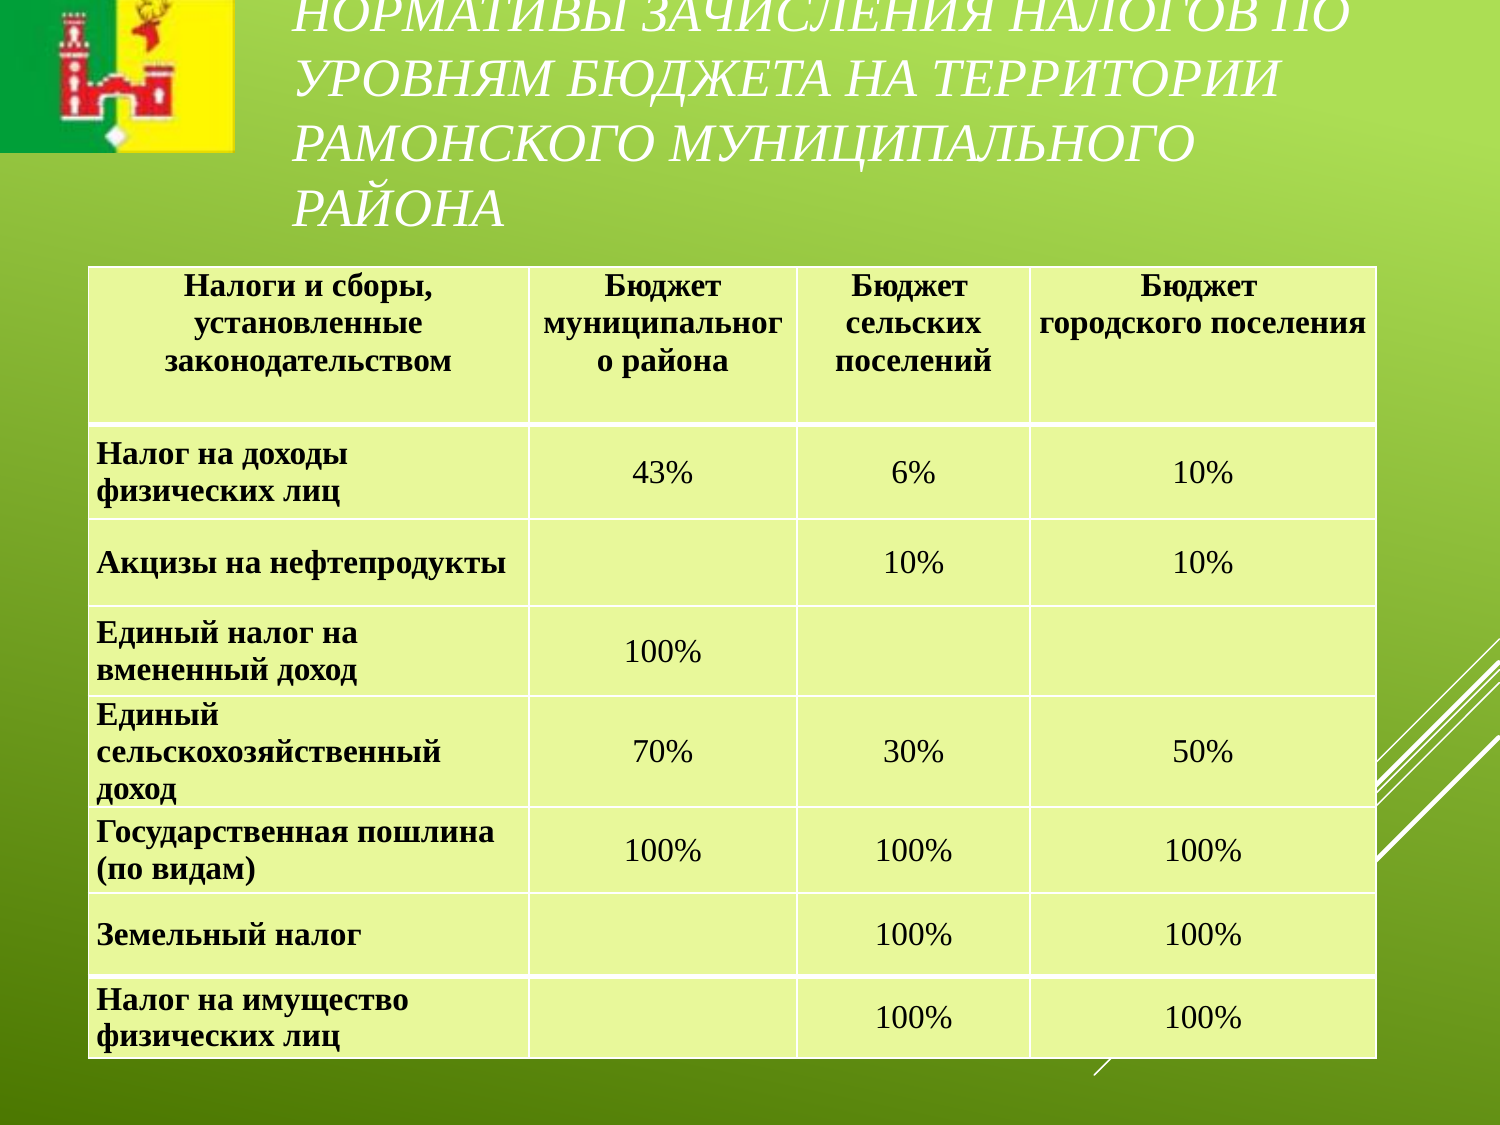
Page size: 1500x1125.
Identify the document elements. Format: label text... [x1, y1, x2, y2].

table_cell Единый сельскохозяйственный доход [89, 697, 528, 806]
table_cell 10% [798, 520, 1029, 605]
table_cell Земельный налог [89, 894, 528, 974]
table_cell [530, 894, 796, 974]
table_cell 6% [798, 427, 1029, 518]
table_cell 100% [798, 808, 1029, 892]
table_cell 70% [530, 697, 796, 806]
table_cell 100% [530, 607, 796, 695]
table_cell [1031, 607, 1375, 695]
table_cell 43% [530, 427, 796, 518]
table_cell 100% [1031, 979, 1375, 1057]
table_cell Единый налог на вмененный доход [89, 607, 528, 695]
table_cell 50% [1031, 697, 1375, 806]
table_cell 10% [1031, 427, 1375, 518]
table_cell 30% [798, 697, 1029, 806]
table_cell 100% [530, 808, 796, 892]
table_cell 100% [798, 979, 1029, 1057]
table_cell Государственная пошлина (по видам) [89, 808, 528, 892]
table_cell 100% [798, 894, 1029, 974]
table_cell Налог на имущество физических лиц [89, 979, 528, 1057]
table_cell 100% [1031, 894, 1375, 974]
table_cell [530, 520, 796, 605]
table_header Бюджет муниципального района [530, 268, 796, 422]
table_cell Налог на доходы физических лиц [89, 427, 528, 518]
table_cell Акцизы на нефтепродукты [89, 520, 528, 605]
picture [0, 0, 235, 153]
table_cell 10% [1031, 520, 1375, 605]
table_cell [798, 607, 1029, 695]
text_box НОРМАТИВЫ ЗАЧИСЛЕНИЯ НАЛОГОВ ПО УРОВНЯМ БЮДЖЕТА НА ТЕРРИТОРИИ РАМОНСКОГО МУНИЦИПАЛЬНОГО РАЙОНА [277, 19, 1447, 197]
table_header Бюджет сельских поселений [798, 268, 1029, 422]
table_header Налоги и сборы, установленные законодательством [89, 268, 528, 422]
table_cell [530, 979, 796, 1057]
table_header Бюджет городского поселения [1031, 268, 1375, 422]
table_cell 100% [1031, 808, 1375, 892]
